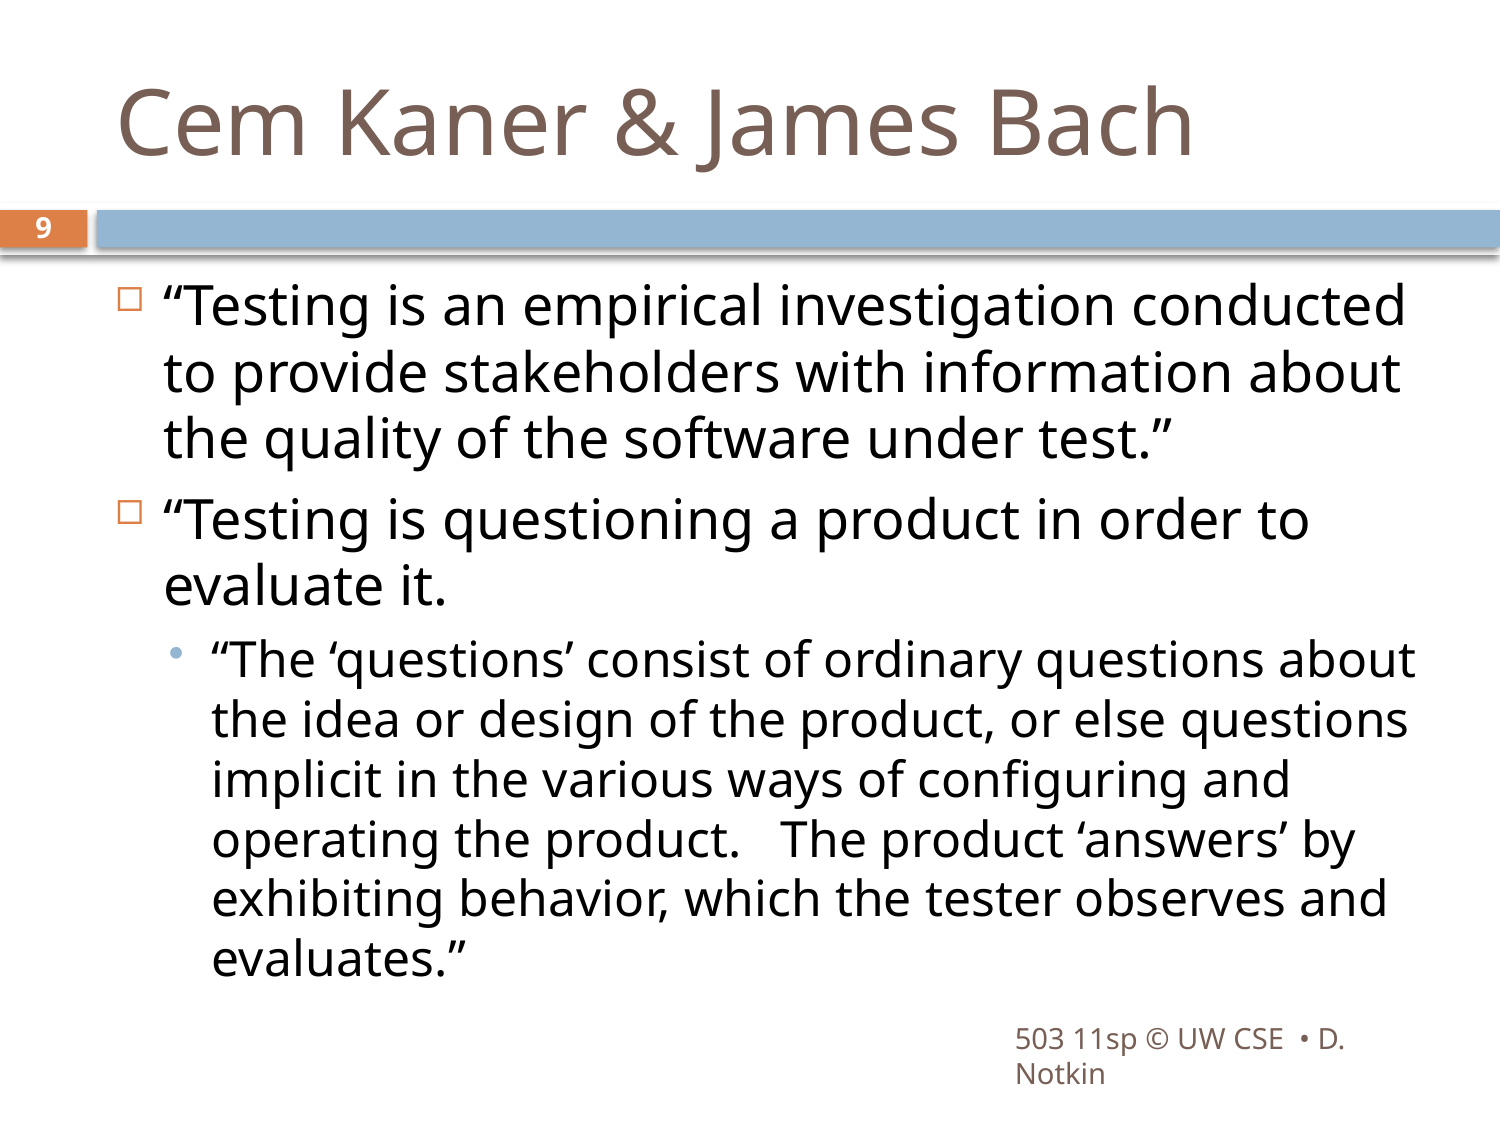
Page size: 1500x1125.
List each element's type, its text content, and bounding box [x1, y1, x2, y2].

list “Testing is an empirical investigation conducted to provide stakeholders with information about the quality of the software under test.” “Testing is questioning a product in order to evaluate it. “The ‘questions’ consist of ordinary questions about the idea or design of the product, or else questions implicit in the various ways of configuring and operating the product. The product ‘answers’ by exhibiting behavior, which the tester observes and evaluates.” [100, 262, 1438, 1000]
slide_number 503 11sp © UW CSE • D. Notkin [999, 1025, 1438, 1085]
slide_number 9 [0, 208, 88, 249]
title Cem Kaner & James Bach [100, 37, 1438, 200]
